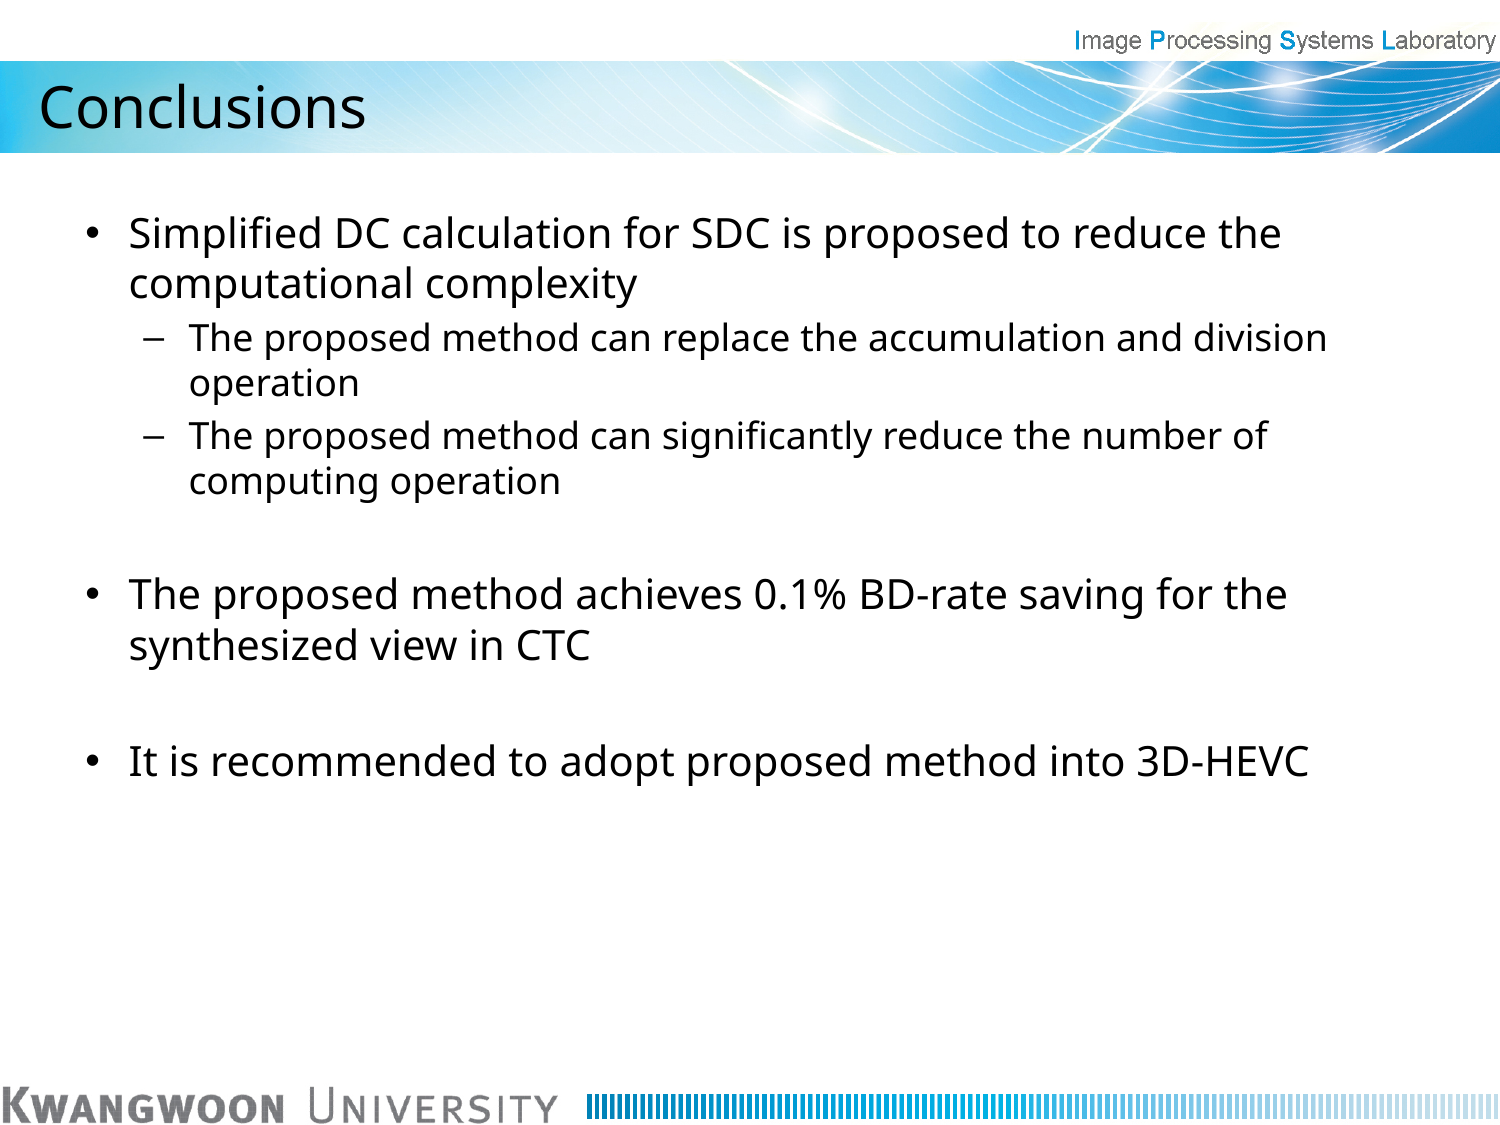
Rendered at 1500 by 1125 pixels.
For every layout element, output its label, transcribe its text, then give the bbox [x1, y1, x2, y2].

title Conclusions [23, 58, 1337, 153]
list Simplified DC calculation for SDC is proposed to reduce the computational complexity The proposed method can replace the accumulation and division operation The proposed method can significantly reduce the number of computing operation The proposed method achieves 0.1% BD-rate saving for the synthesized view in CTC It is recommended to adopt proposed method into 3D-HEVC [70, 198, 1426, 1020]
picture [0, 0, 1500, 1125]
